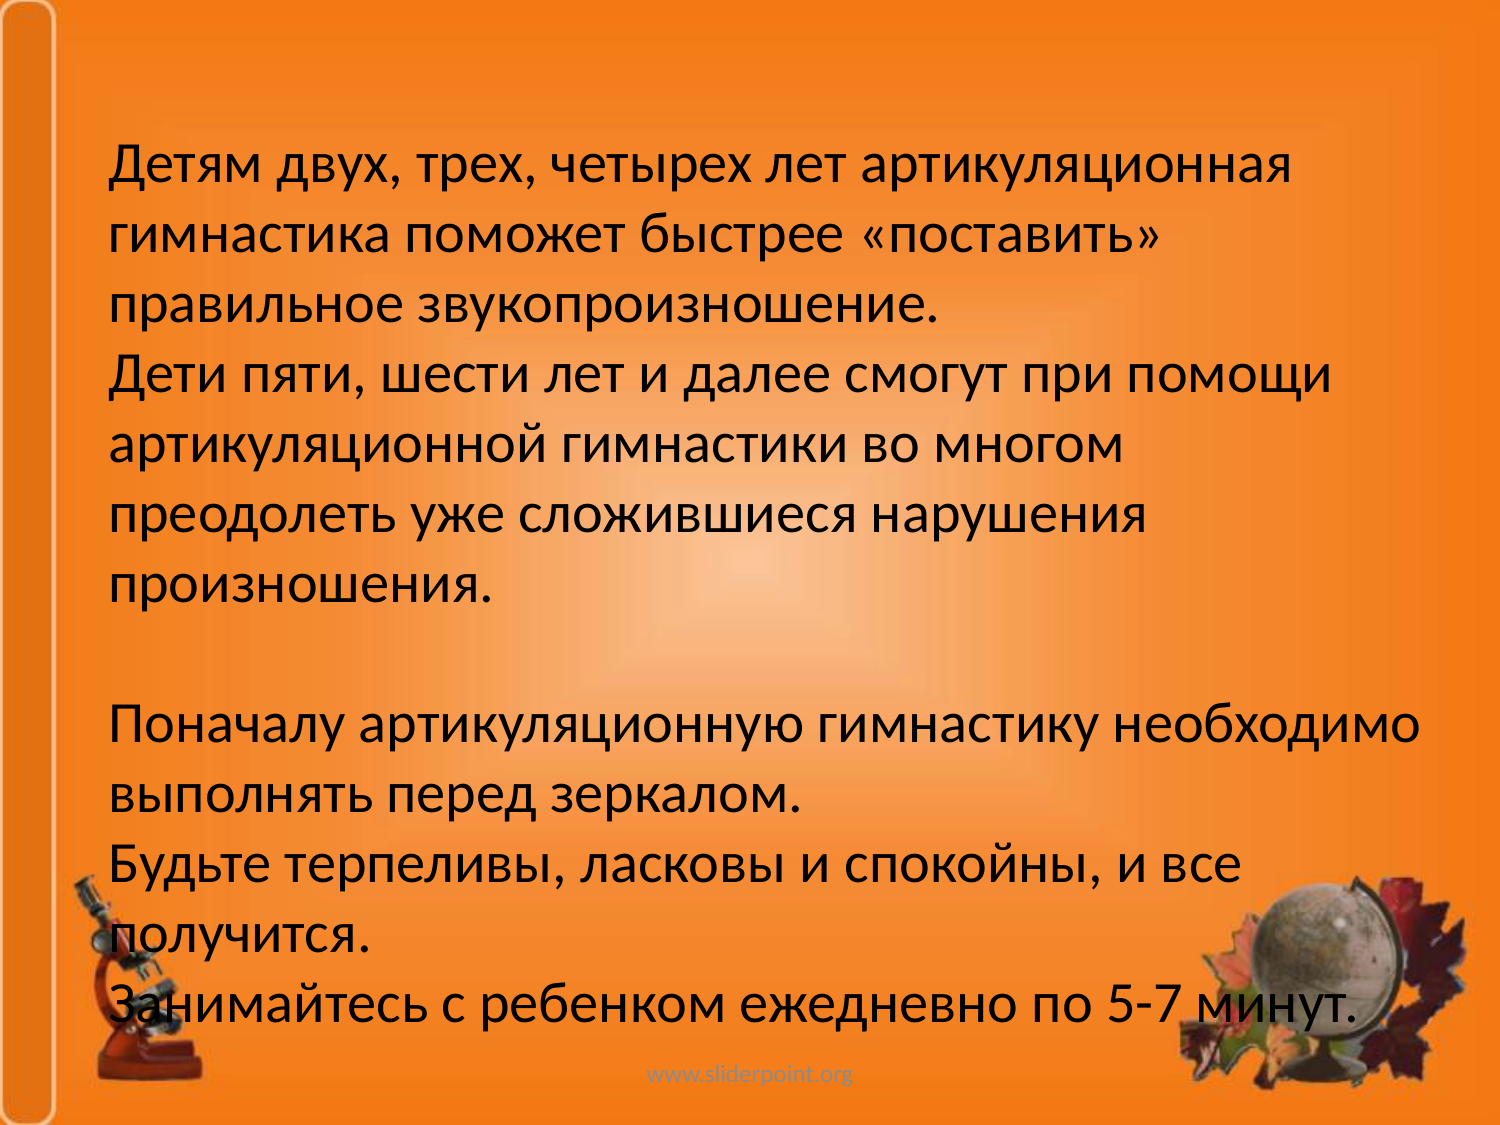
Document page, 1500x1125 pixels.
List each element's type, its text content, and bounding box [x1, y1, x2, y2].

footer www.sliderpoint.org [512, 1042, 988, 1103]
picture [0, 0, 1500, 1125]
text_box Детям двух, трех, четырех лет артикуляционная гимнастика поможет быстрее «поставить» правильное звукопроизношение. Дети пяти, шести лет и далее смогут при помощи артикуляционной гимнастики во многом преодолеть уже сложившиеся нарушения произношения. Поначалу артикуляционную гимнастику необходимо выполнять перед зеркалом. Будьте терпеливы, ласковы и спокойны, и все получится. Занимайтесь с ребенком ежедневно по 5-7 минут. [93, 117, 1442, 1042]
